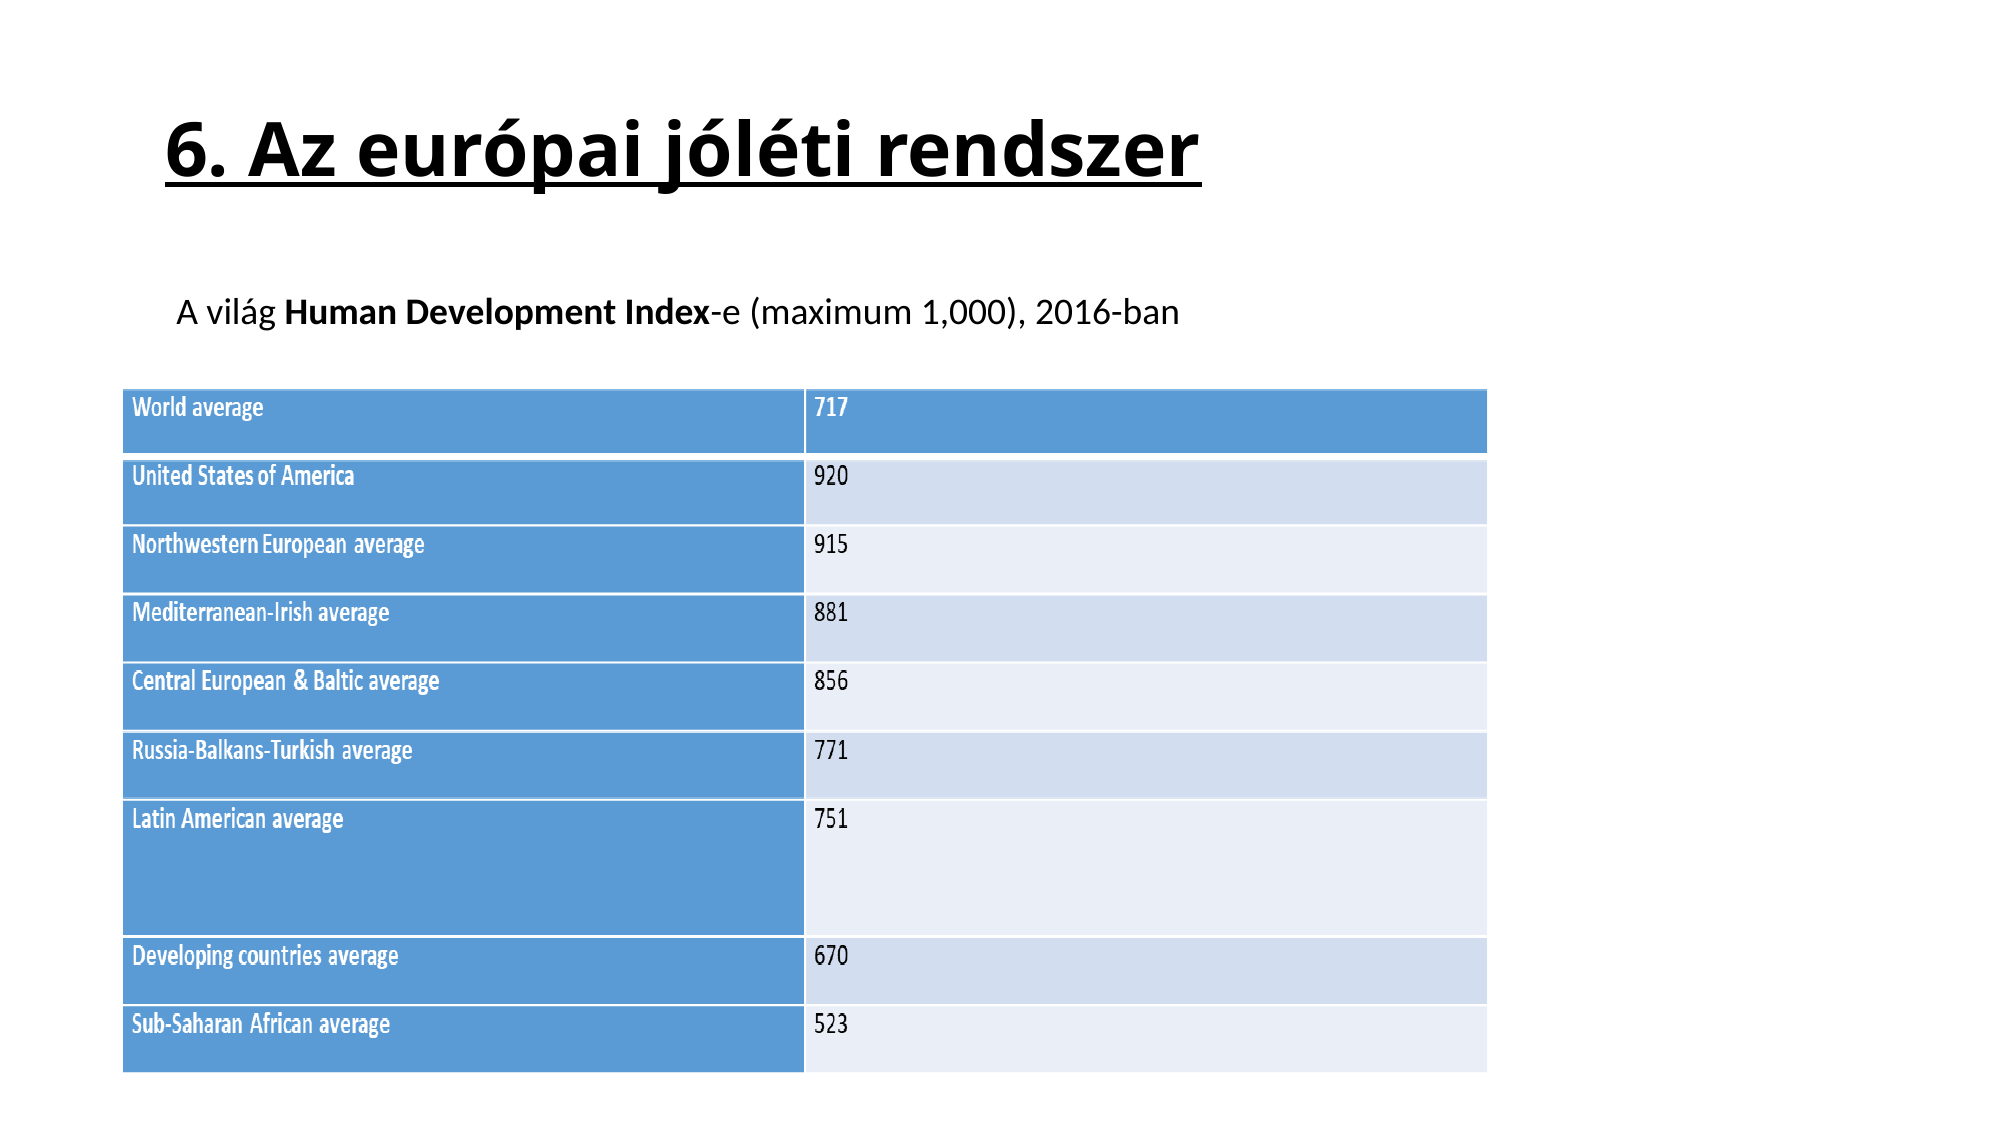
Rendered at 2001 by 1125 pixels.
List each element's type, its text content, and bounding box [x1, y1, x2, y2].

picture [121, 379, 1488, 1075]
title 6. Az európai jóléti rendszer [150, 107, 1863, 308]
text_box A világ Human Development Index-e (maximum 1,000), 2016-ban [161, 279, 1500, 340]
